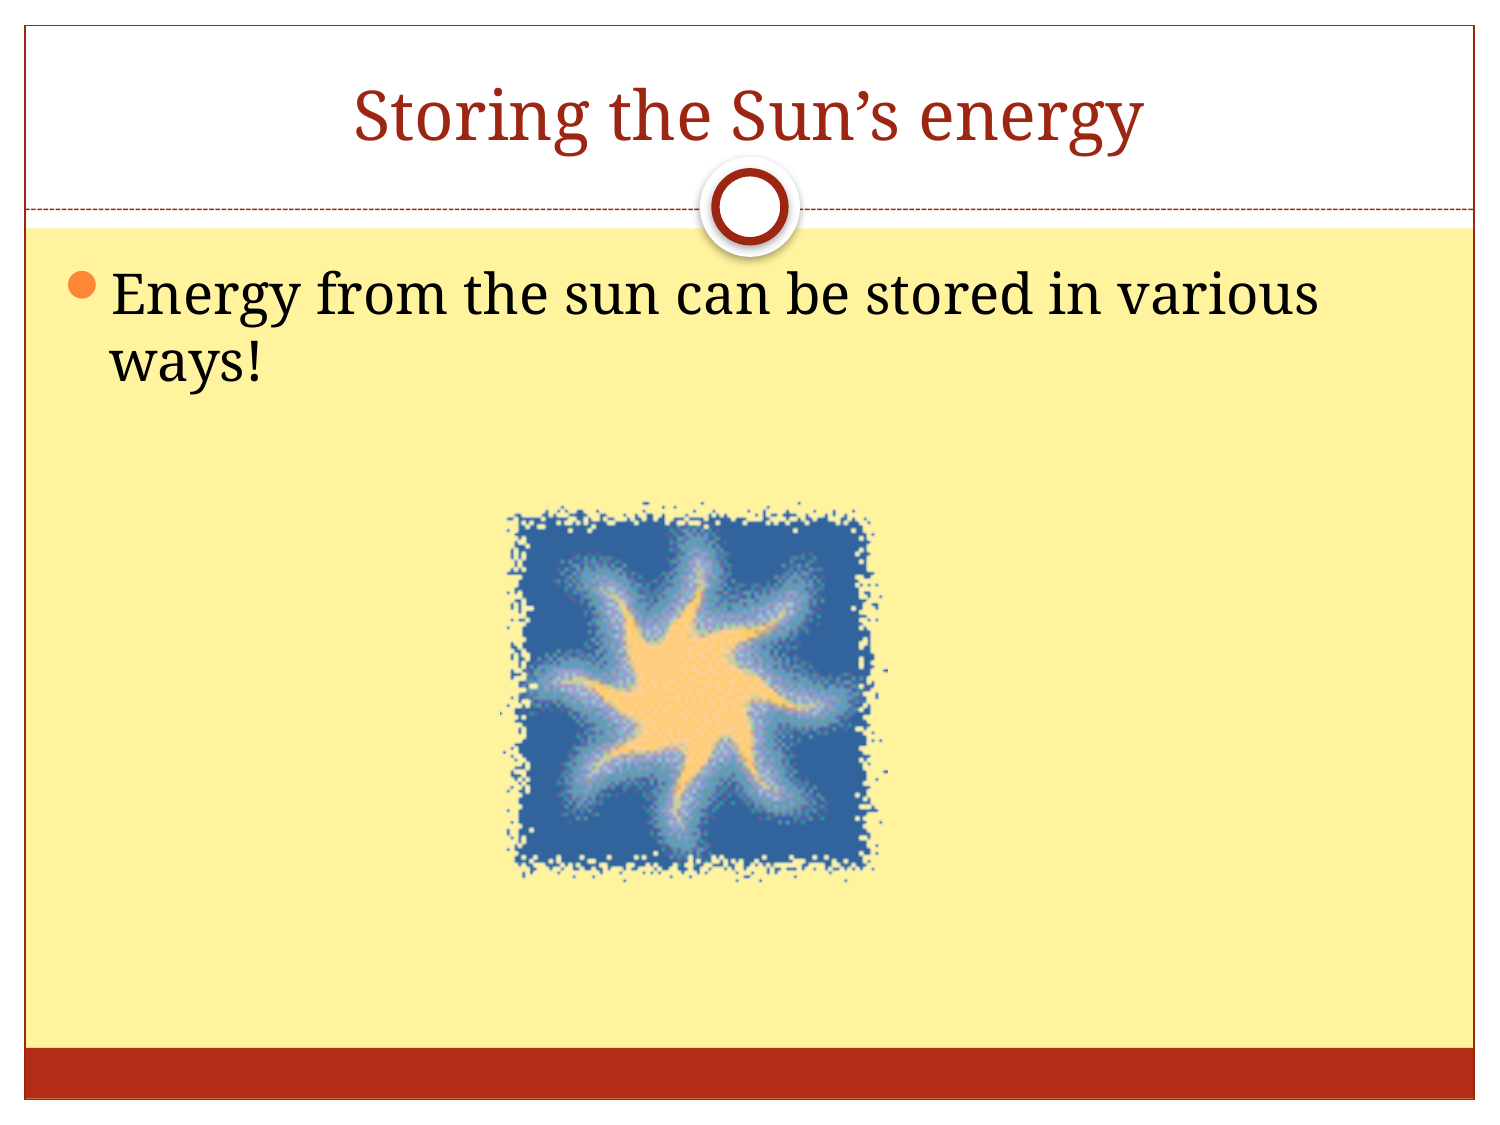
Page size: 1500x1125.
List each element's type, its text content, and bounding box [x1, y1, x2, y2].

title Storing the Sun’s energy [49, 37, 1450, 162]
picture [499, 499, 888, 888]
list Energy from the sun can be stored in various ways! [49, 250, 1445, 1001]
